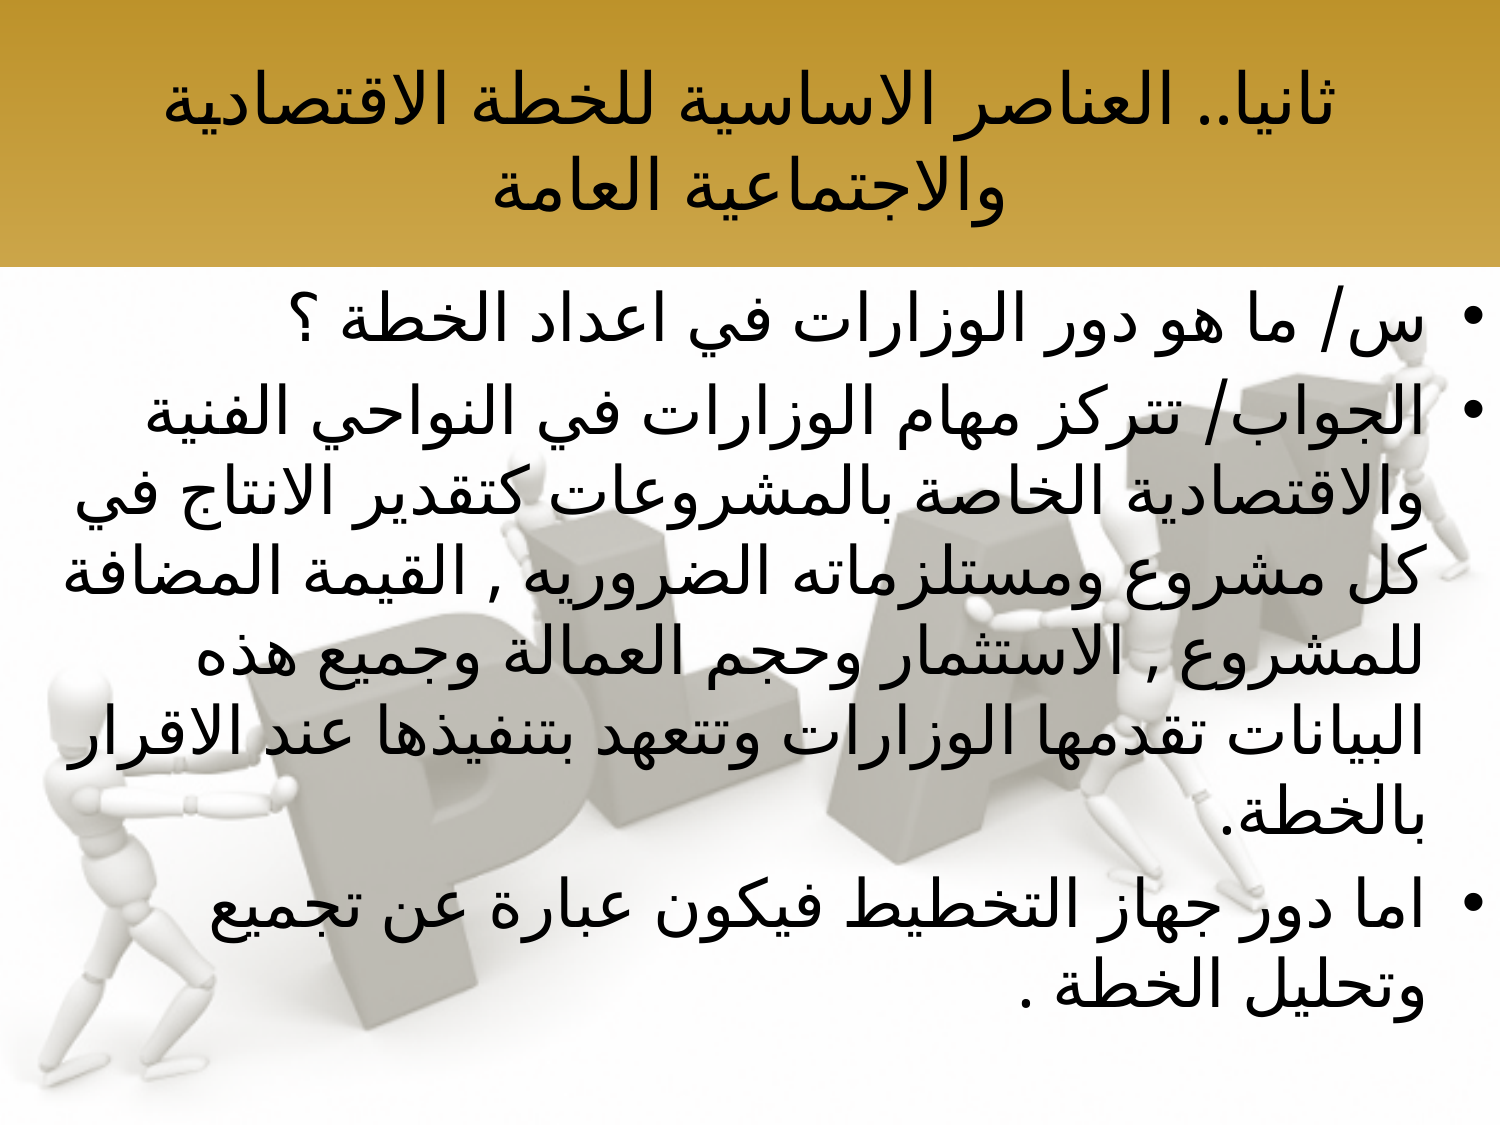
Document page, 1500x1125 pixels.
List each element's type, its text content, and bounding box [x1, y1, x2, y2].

list س/ ما هو دور الوزارات في اعداد الخطة ؟ الجواب/ تتركز مهام الوزارات في النواحي الفنية والاقتصادية الخاصة بالمشروعات كتقدير الانتاج في كل مشروع ومستلزماته الضروريه , القيمة المضافة للمشروع , الاستثمار وحجم العمالة وجميع هذه البيانات تقدمها الوزارات وتتعهد بتنفيذها عند الاقرار بالخطة. اما دور جهاز التخطيط فيكون عبارة عن تجميع وتحليل الخطة . [0, 267, 1500, 1125]
title ثانيا.. العناصر الاساسية للخطة الاقتصادية والاجتماعية العامة [75, 45, 1425, 233]
